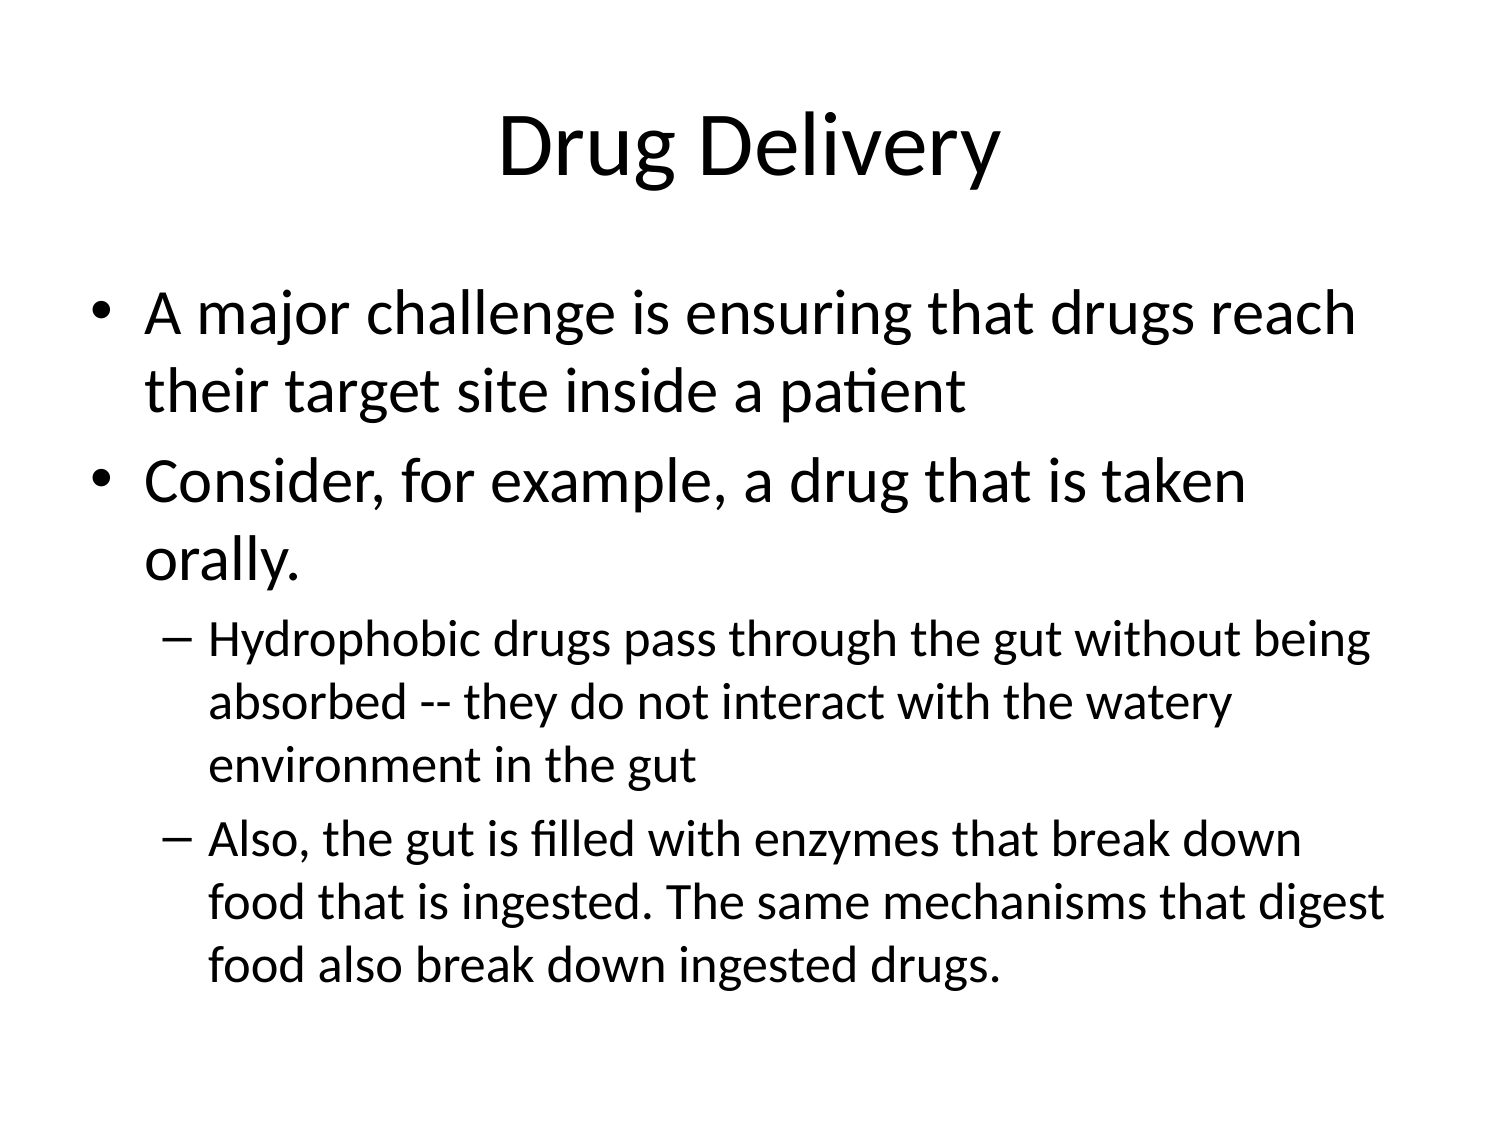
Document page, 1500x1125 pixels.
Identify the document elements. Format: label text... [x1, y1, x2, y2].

title Drug Delivery [75, 45, 1425, 233]
list A major challenge is ensuring that drugs reach their target site inside a patient Consider, for example, a drug that is taken orally. Hydrophobic drugs pass through the gut without being absorbed -- they do not interact with the watery environment in the gut Also, the gut is filled with enzymes that break down food that is ingested. The same mechanisms that digest food also break down ingested drugs. [75, 262, 1425, 1005]
